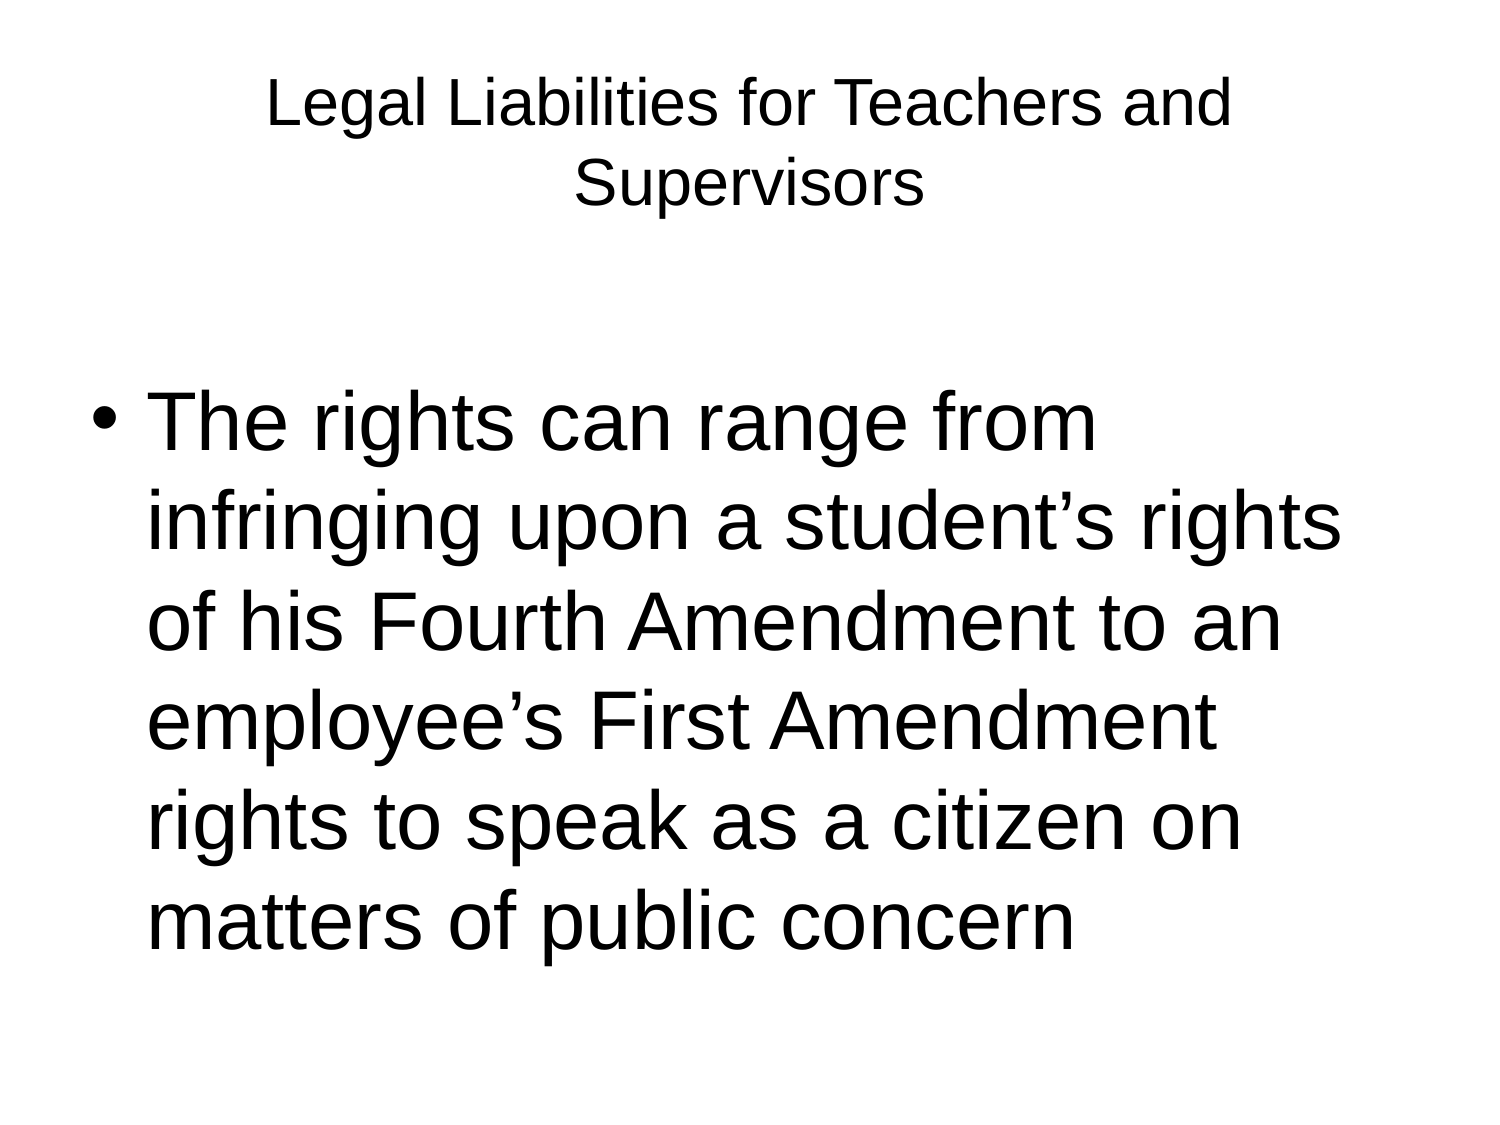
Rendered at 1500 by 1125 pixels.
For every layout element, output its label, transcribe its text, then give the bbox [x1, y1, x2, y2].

list The rights can range from infringing upon a student’s rights of his Fourth Amendment to an employee’s First Amendment rights to speak as a citizen on matters of public concern [74, 262, 1426, 1006]
title Legal Liabilities for Teachers and Supervisors [74, 44, 1426, 233]
